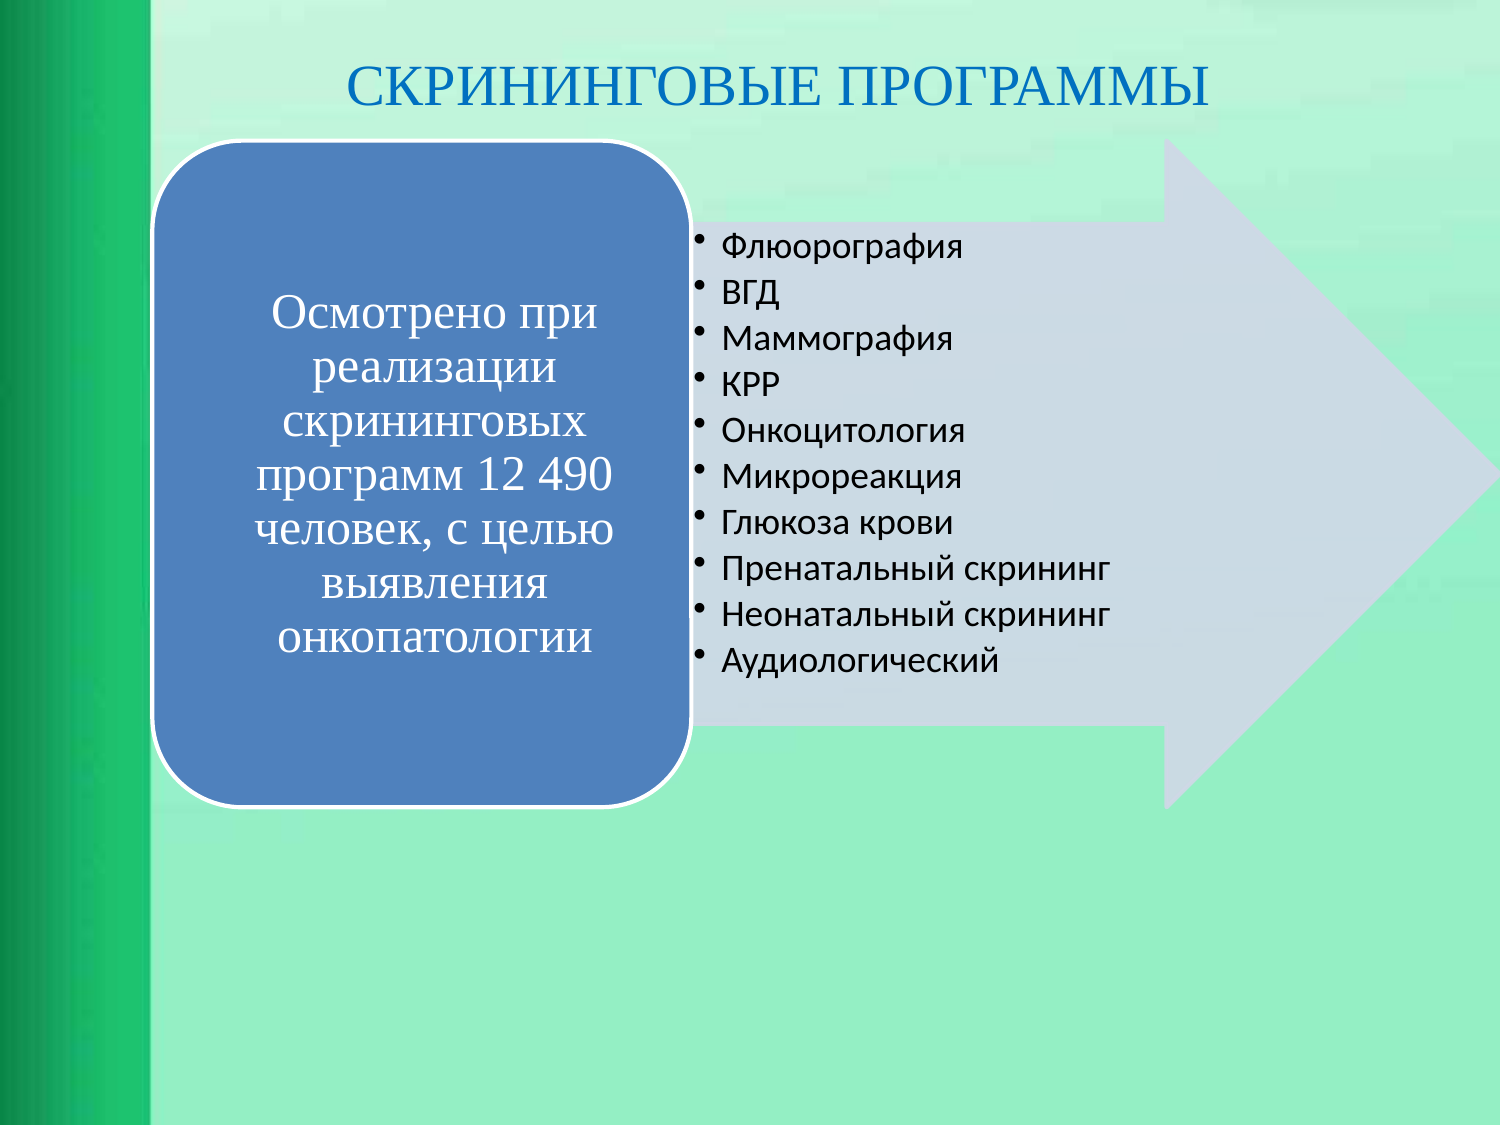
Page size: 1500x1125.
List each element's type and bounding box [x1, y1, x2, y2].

text_box [152, 140, 1500, 808]
picture [0, 0, 1500, 1125]
